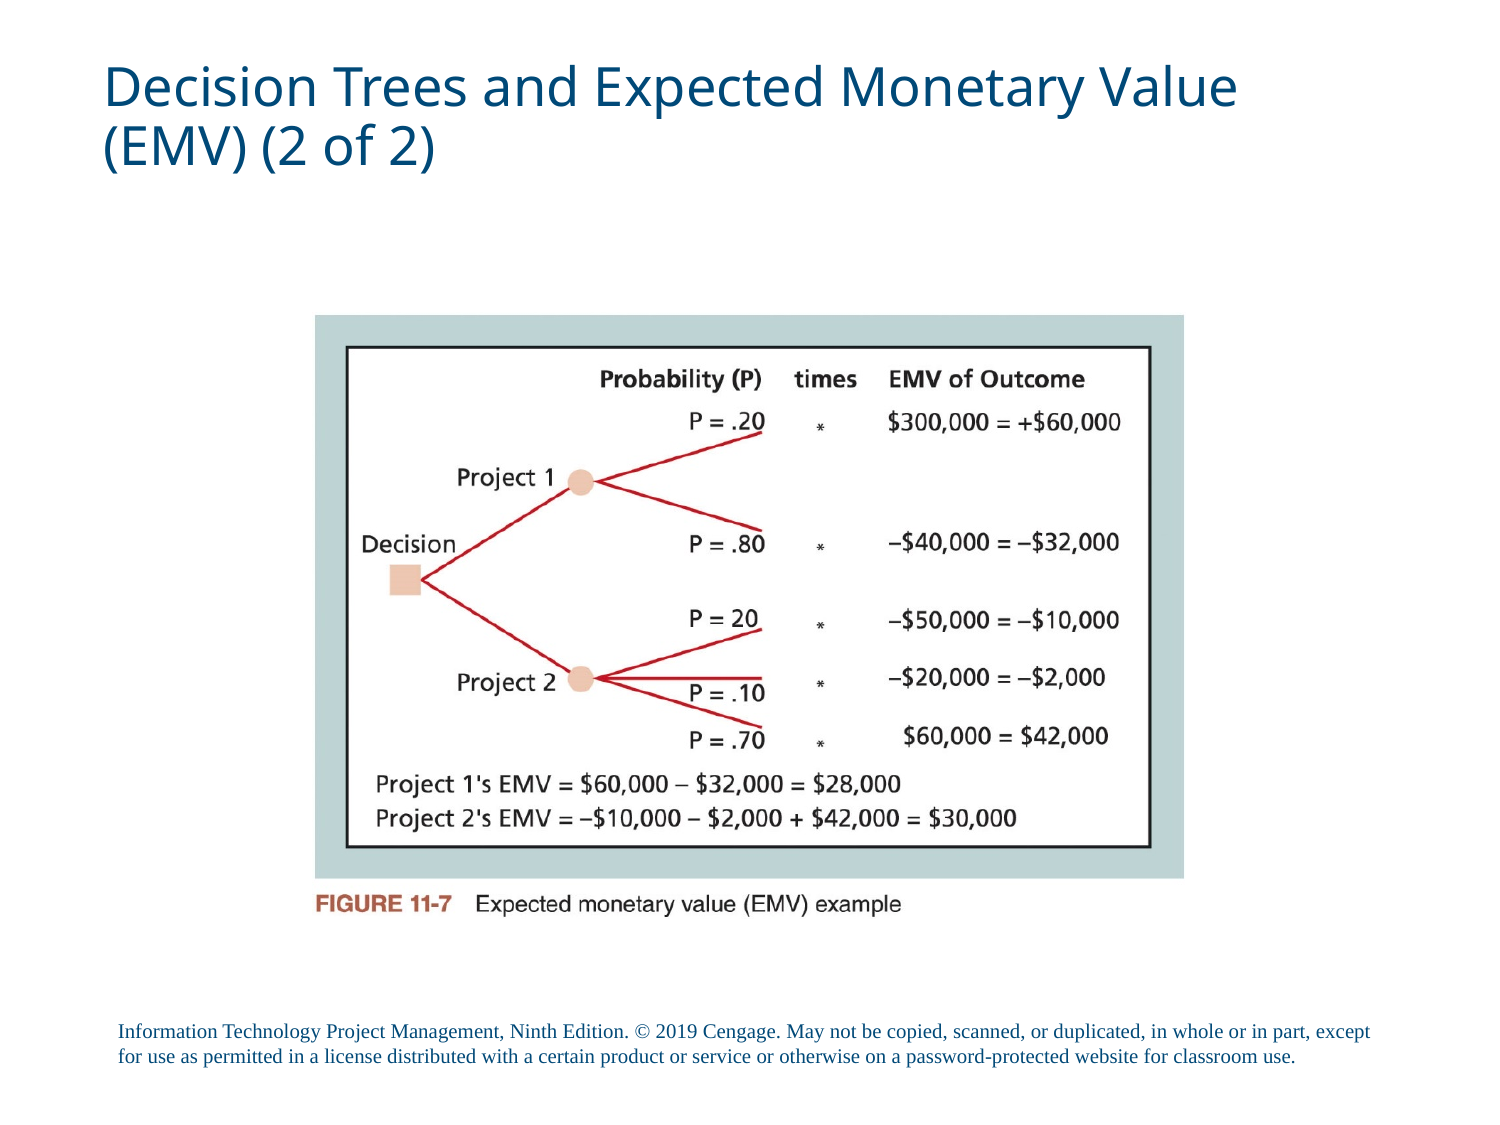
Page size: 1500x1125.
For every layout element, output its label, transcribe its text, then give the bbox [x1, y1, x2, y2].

picture [312, 312, 1186, 919]
title Decision Trees and Expected Monetary Value (EMV) (2 of 2) [103, 59, 1397, 278]
footer Information Technology Project Management, Ninth Edition. © 2019 Cengage. May not be copied, scanned, or duplicated, in whole or in part, except for use as permitted in a license distributed with a certain product or service or otherwise on a password-protected website for classroom use. [103, 1009, 1397, 1070]
